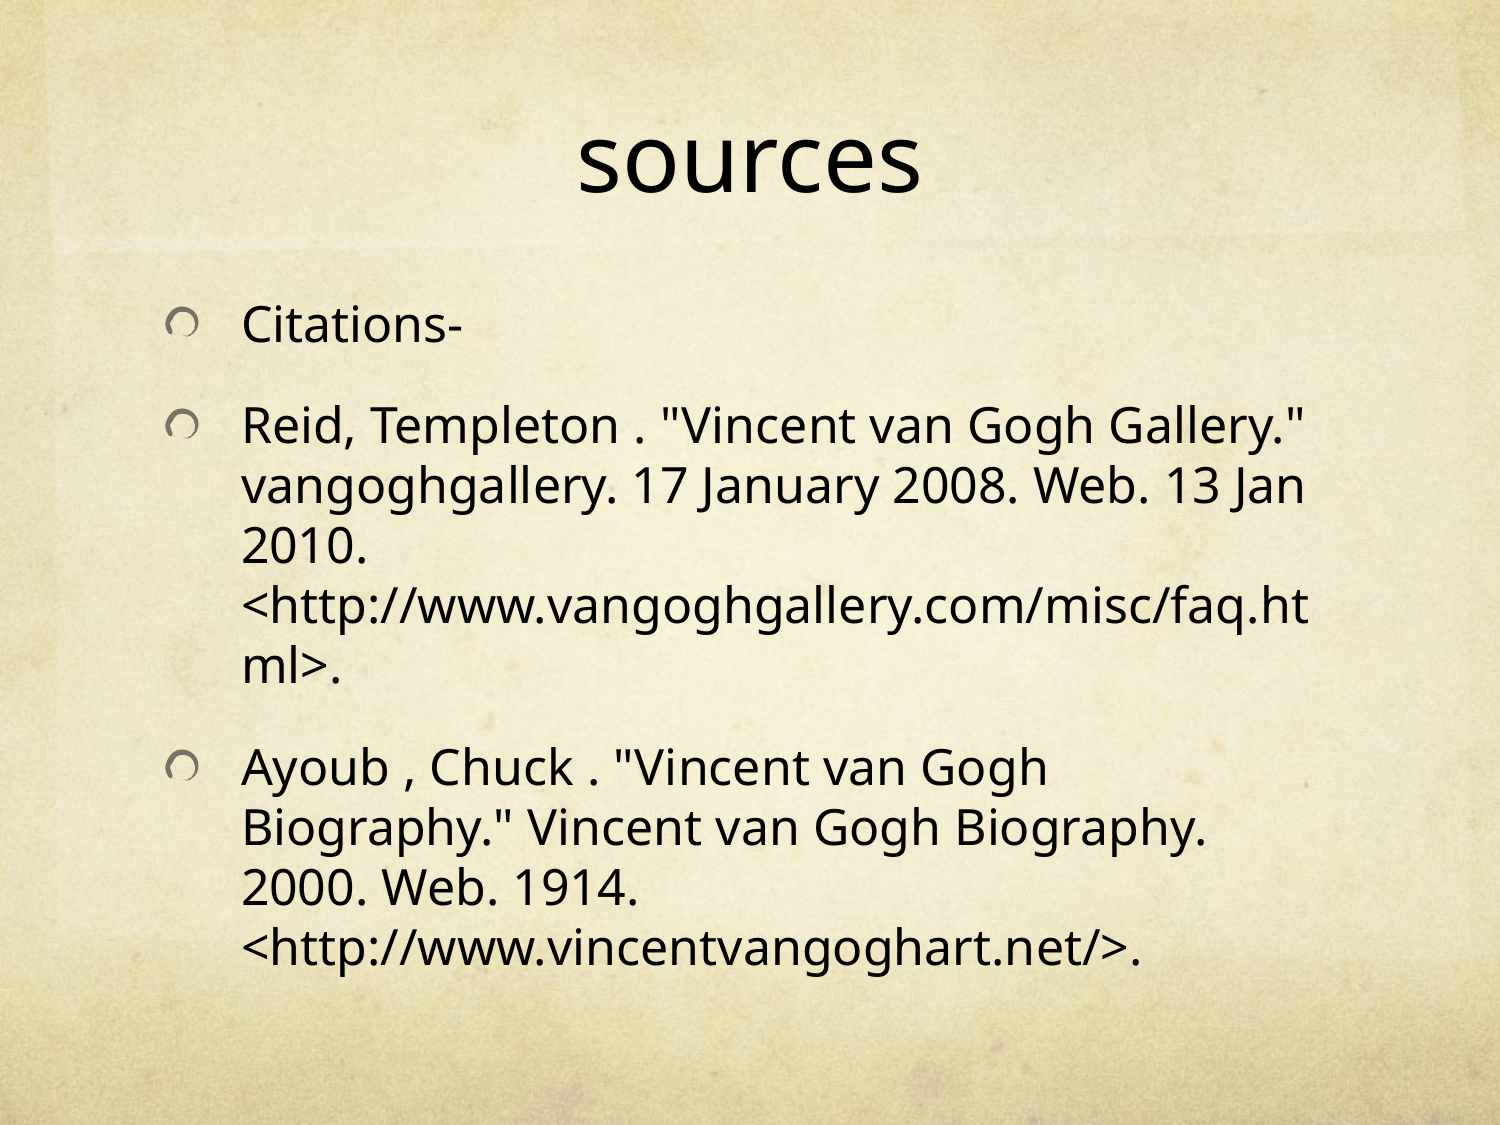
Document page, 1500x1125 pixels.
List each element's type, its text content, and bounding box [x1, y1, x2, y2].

title sources [150, 82, 1350, 225]
list Citations- Reid, Templeton . "Vincent van Gogh Gallery." vangoghgallery. 17 January 2008. Web. 13 Jan 2010. <http://www.vangoghgallery.com/misc/faq.html>. Ayoub , Chuck . "Vincent van Gogh Biography." Vincent van Gogh Biography. 2000. Web. 1914. <http://www.vincentvangoghart.net/>. [150, 284, 1350, 950]
picture [0, 0, 1500, 1125]
